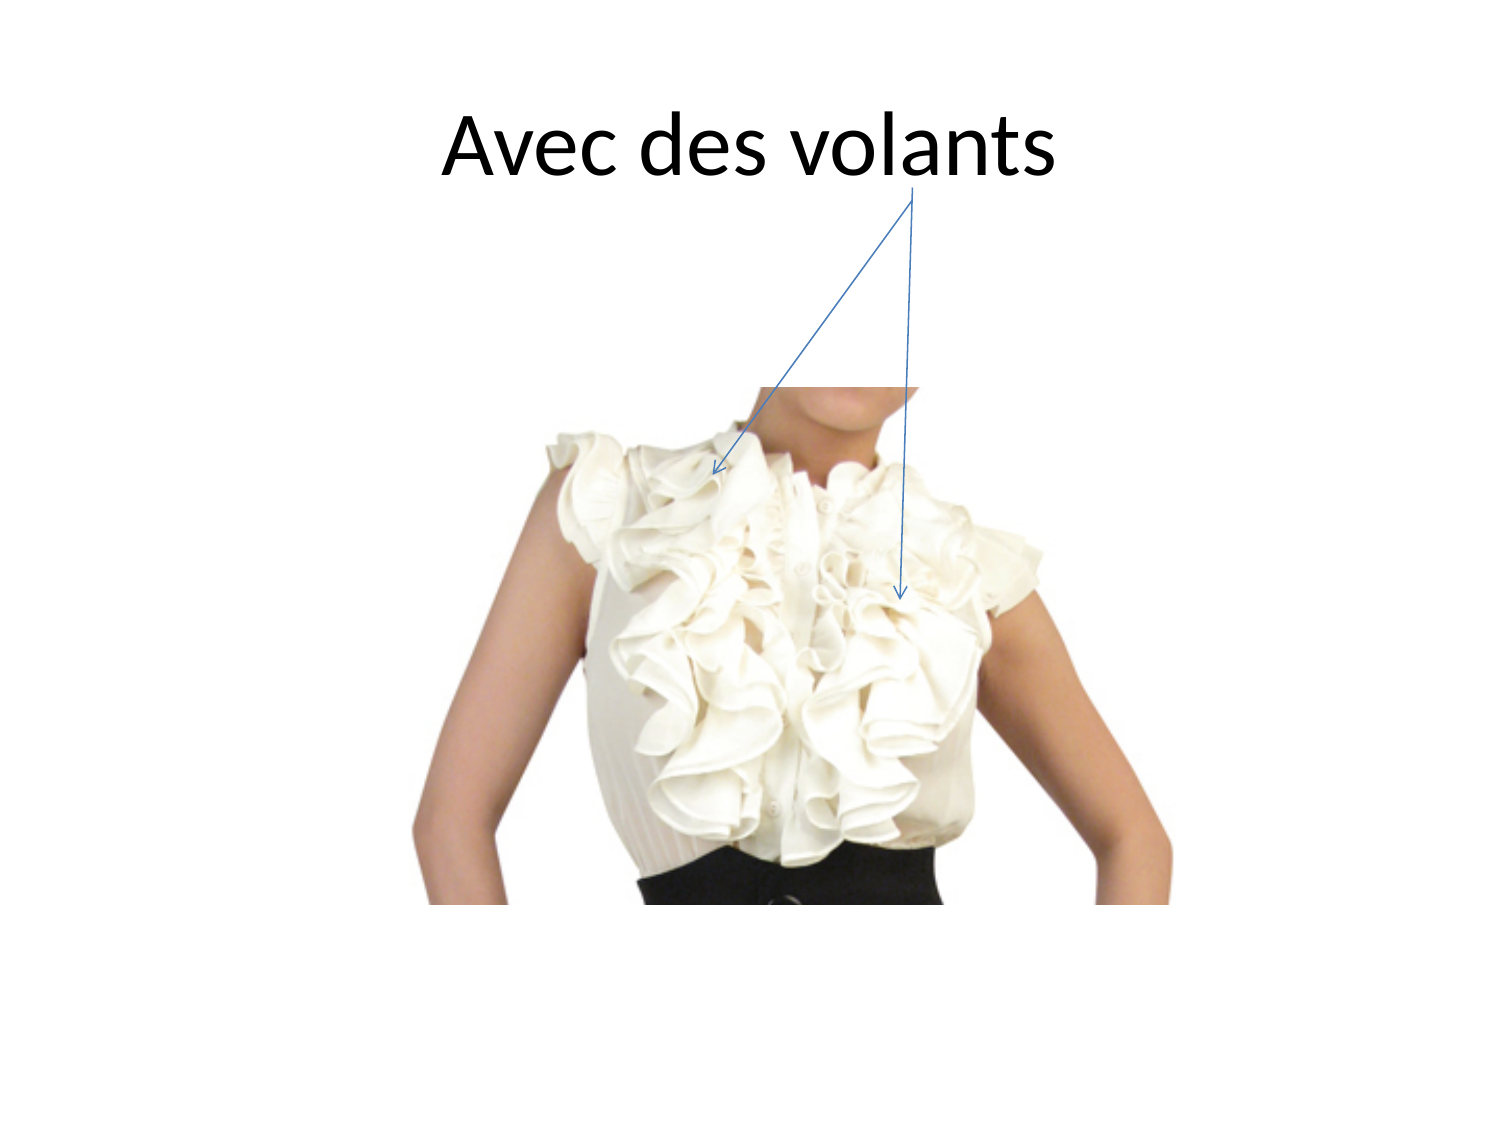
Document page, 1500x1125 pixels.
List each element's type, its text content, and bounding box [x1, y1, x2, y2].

title Avec des volants [75, 45, 1425, 233]
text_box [899, 187, 913, 199]
picture [324, 274, 1209, 905]
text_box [899, 483, 913, 601]
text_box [712, 199, 913, 476]
